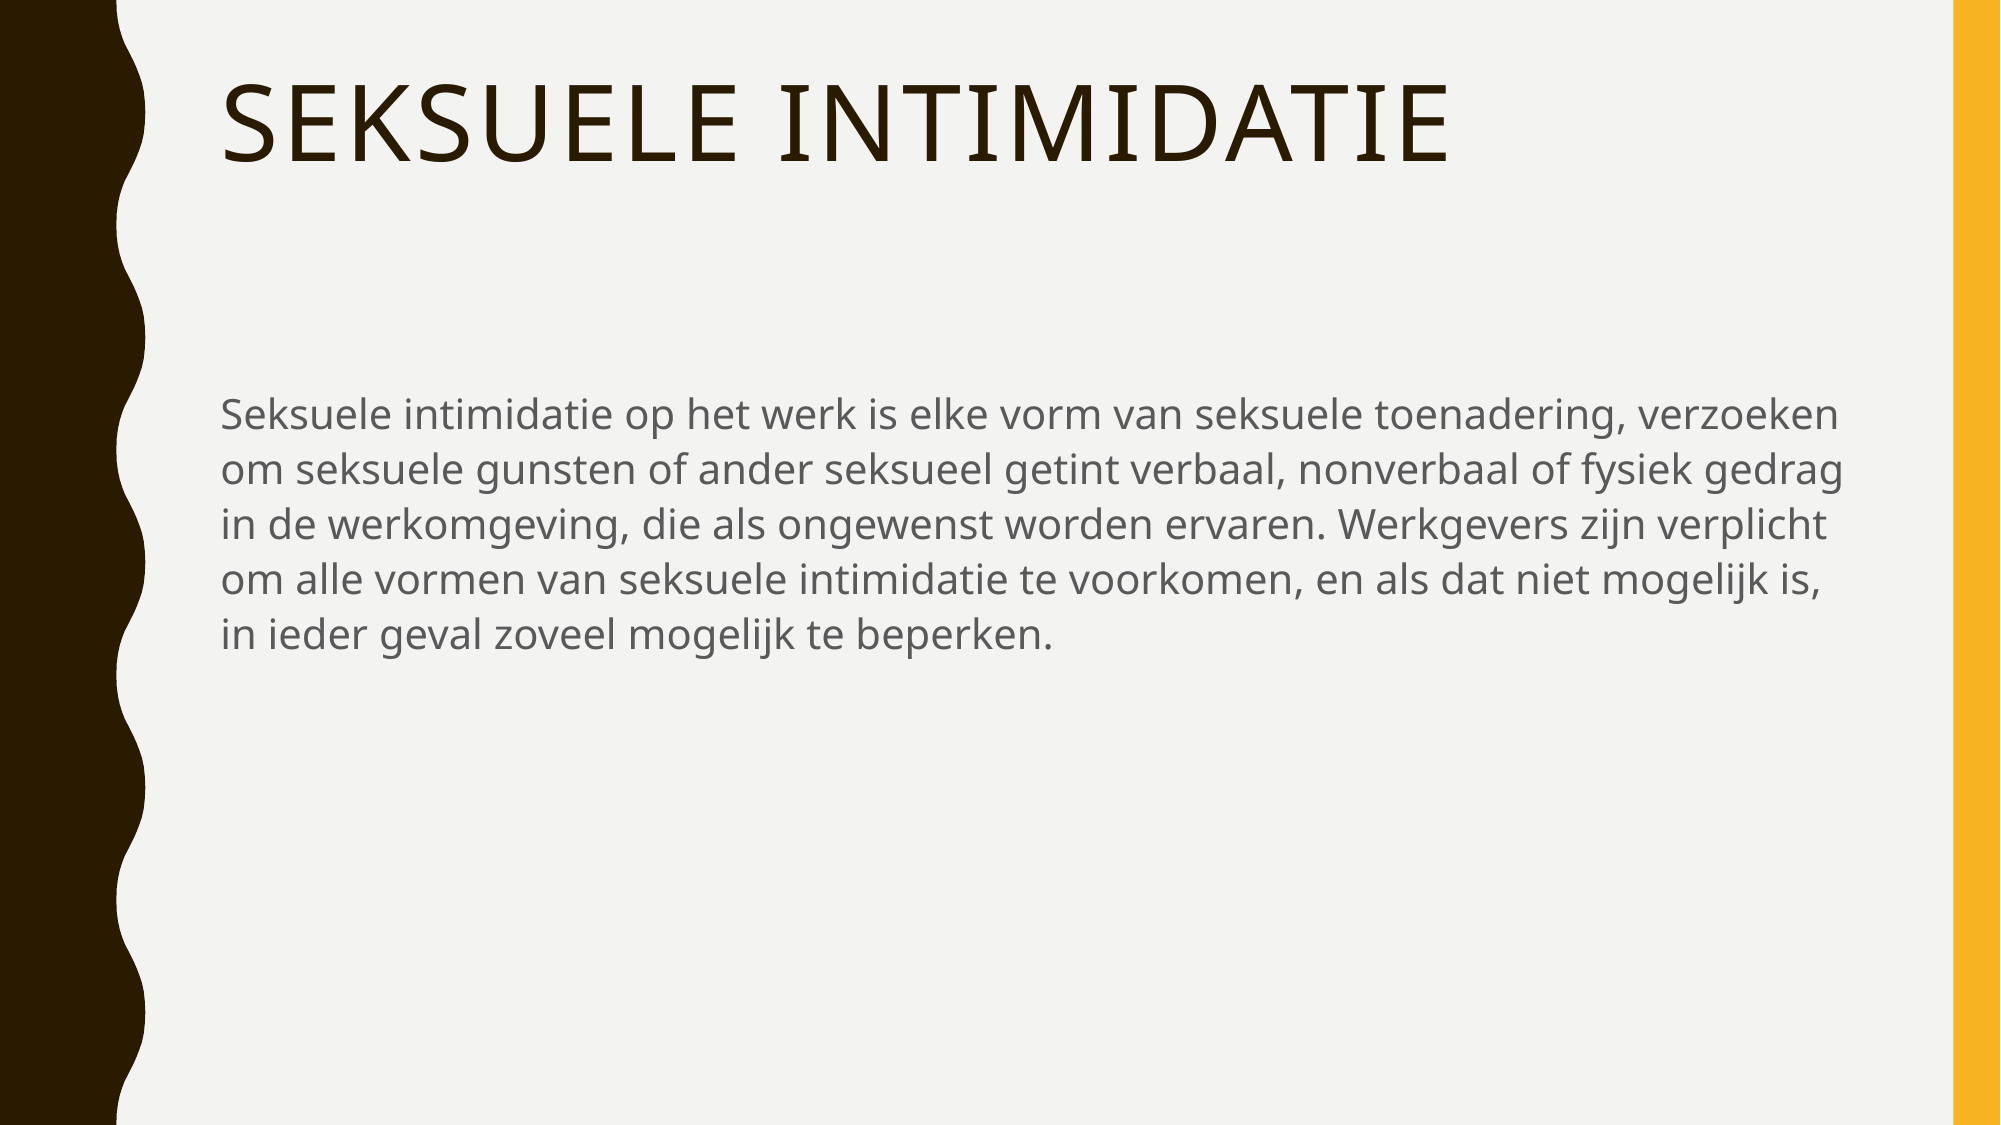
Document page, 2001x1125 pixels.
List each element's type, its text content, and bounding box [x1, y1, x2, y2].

list Seksuele intimidatie op het werk is elke vorm van seksuele toenadering, verzoeken om seksuele gunsten of ander seksueel getint verbaal, nonverbaal of fysiek gedrag in de werkomgeving, die als ongewenst worden ervaren. Werkgevers zijn verplicht om alle vormen van seksuele intimidatie te voorkomen, en als dat niet mogelijk is, in ieder geval zoveel mogelijk te beperken. [205, 375, 1875, 965]
title Seksuele intimidatie [205, 62, 1875, 308]
